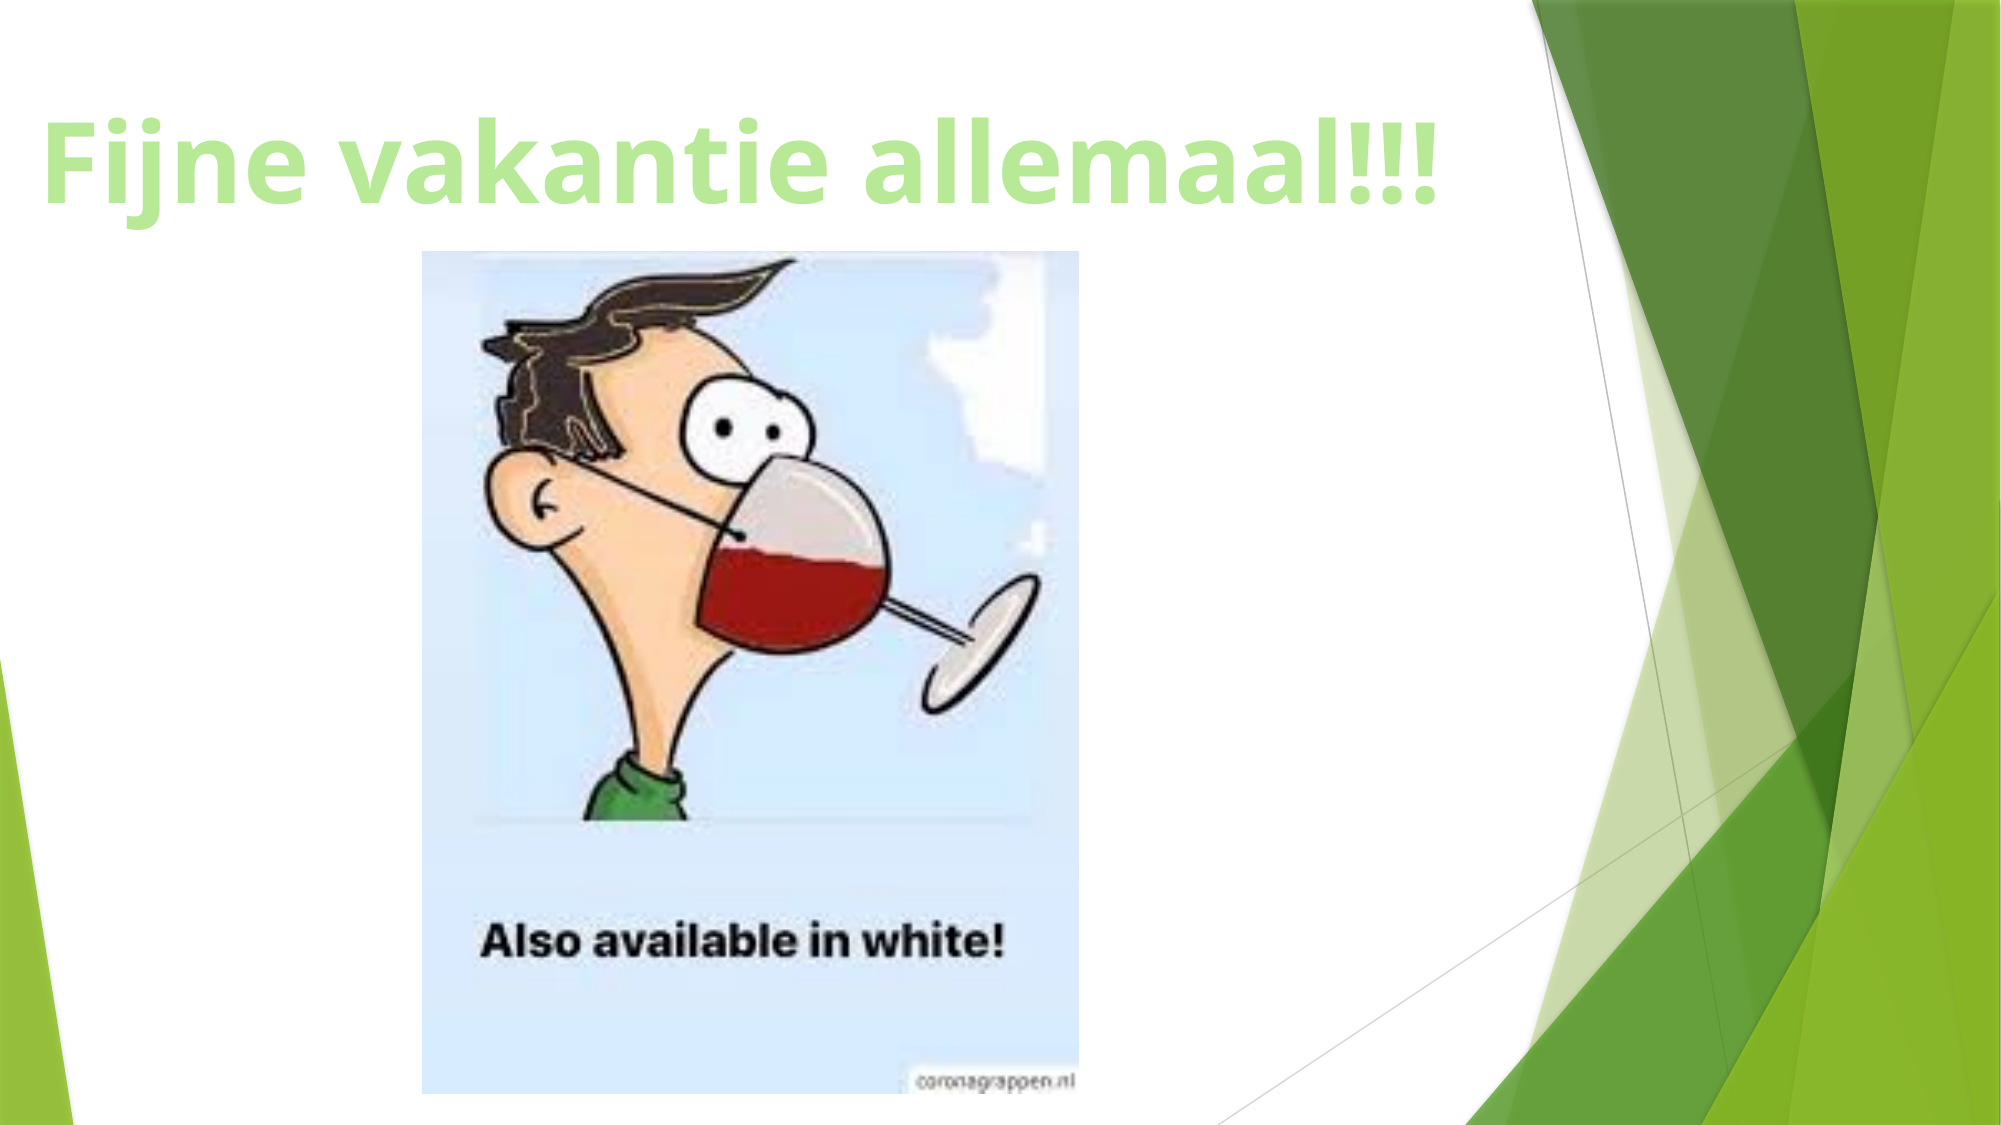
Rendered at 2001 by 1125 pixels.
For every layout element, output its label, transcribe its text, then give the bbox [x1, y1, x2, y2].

text_box Fijne vakantie allemaal!!! [23, 83, 1457, 234]
picture [421, 251, 1080, 1095]
